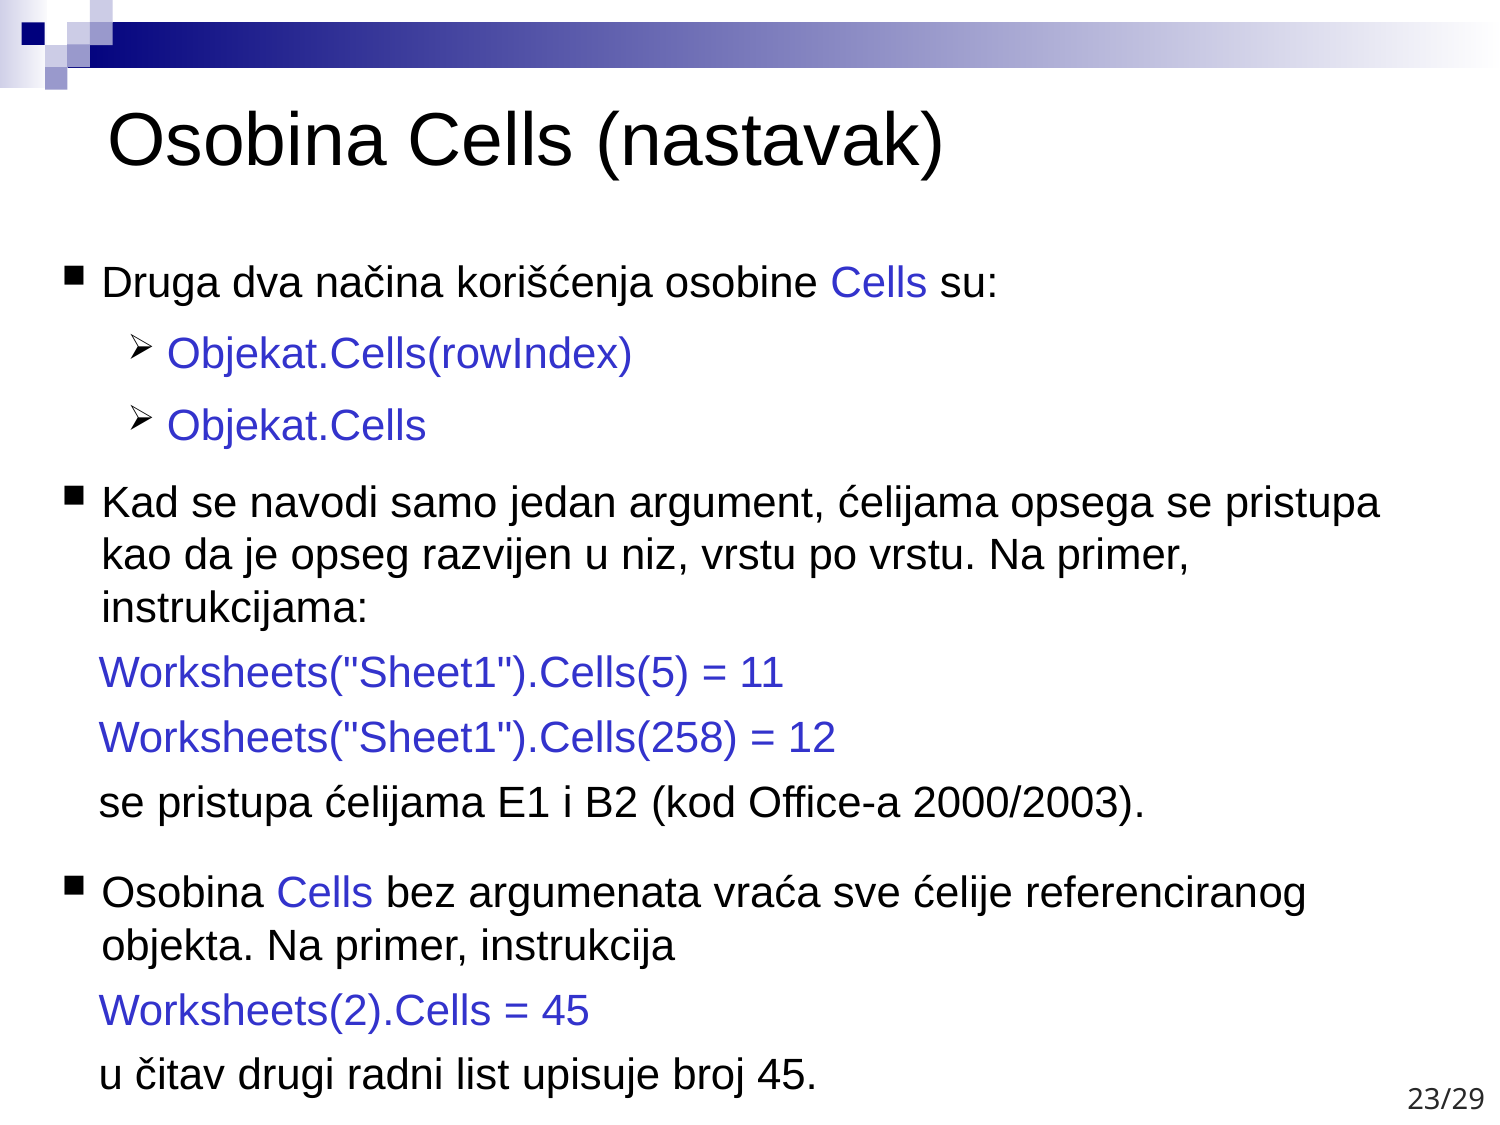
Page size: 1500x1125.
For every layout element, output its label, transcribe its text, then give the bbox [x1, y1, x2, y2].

text_box 23/29 [1374, 1072, 1500, 1123]
title Osobina Cells (nastavak) [92, 75, 1093, 197]
list Druga dva načina korišćenja osobine Cells su: Objekat.Cells(rowIndex) Objekat.Cells Kad se navodi samo jedan argument, ćelijama opsega se pristupa kao da je opseg razvijen u niz, vrstu po vrstu. Na primer, instrukcijama: Worksheets("Sheet1").Cells(5) = 11 Worksheets("Sheet1").Cells(258) = 12 se pristupa ćelijama E1 i B2 (kod Office-a 2000/2003). Osobina Cells bez argumenata vraća sve ćelije referenciranog objekta. Na primer, instrukcija Worksheets(2).Cells = 45 u čitav drugi radni list upisuje broj 45. [46, 246, 1477, 1059]
